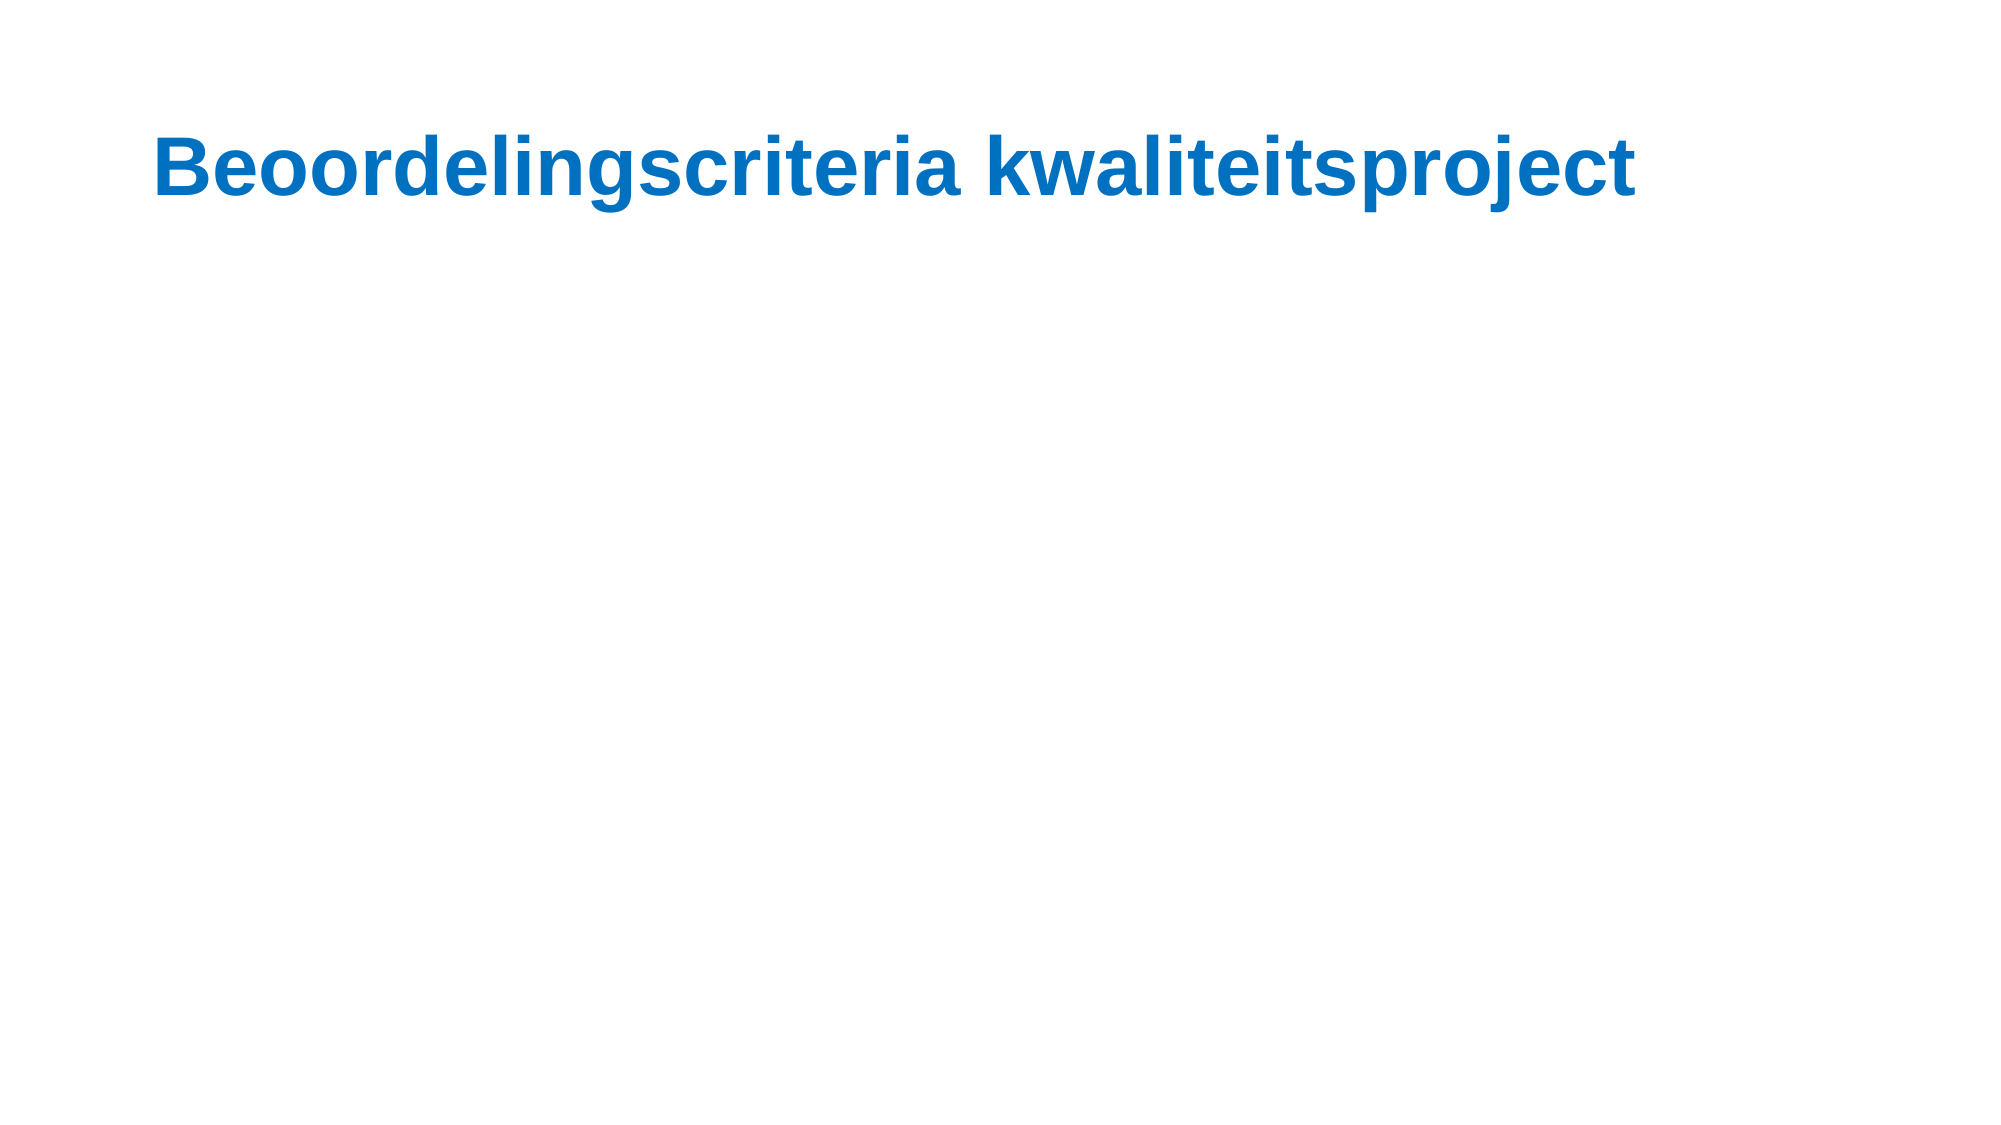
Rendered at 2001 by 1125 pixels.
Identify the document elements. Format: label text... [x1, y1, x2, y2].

title Beoordelingscriteria kwaliteitsproject [137, 59, 1863, 278]
